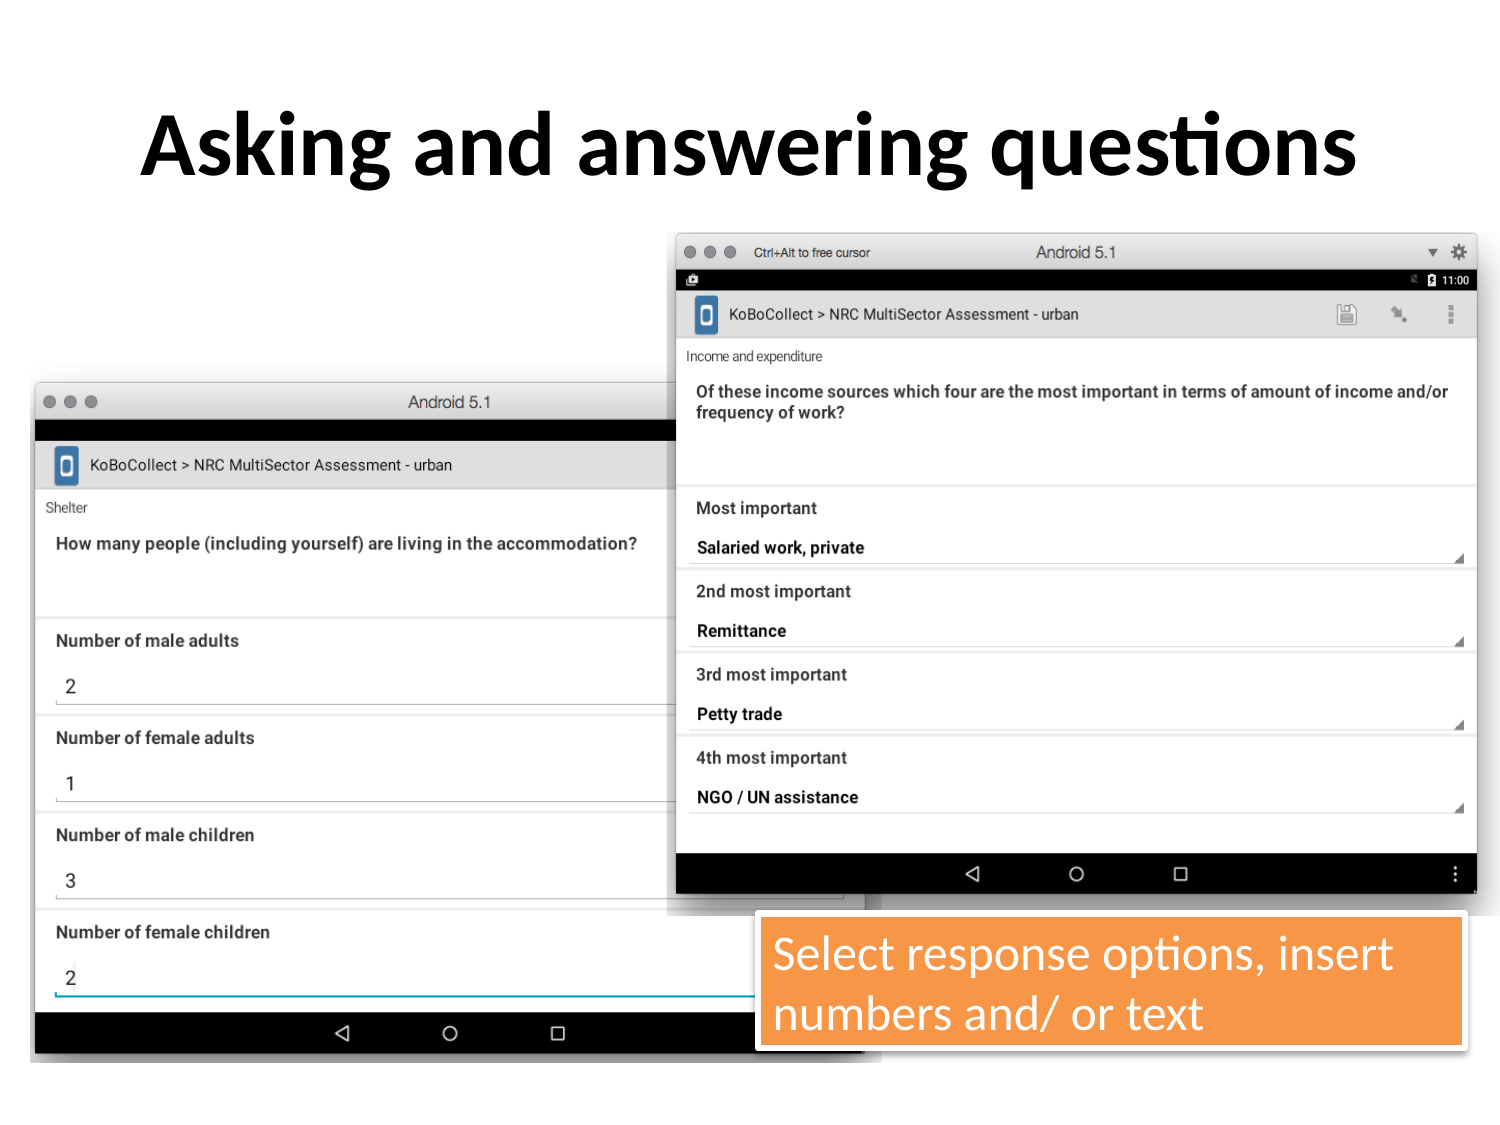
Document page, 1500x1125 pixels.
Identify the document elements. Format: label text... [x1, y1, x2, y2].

title Asking and answering questions [75, 45, 1425, 233]
text_box Select response options, insert numbers and/ or text [886, 925, 1468, 1051]
picture [29, 362, 882, 1063]
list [666, 232, 1500, 916]
